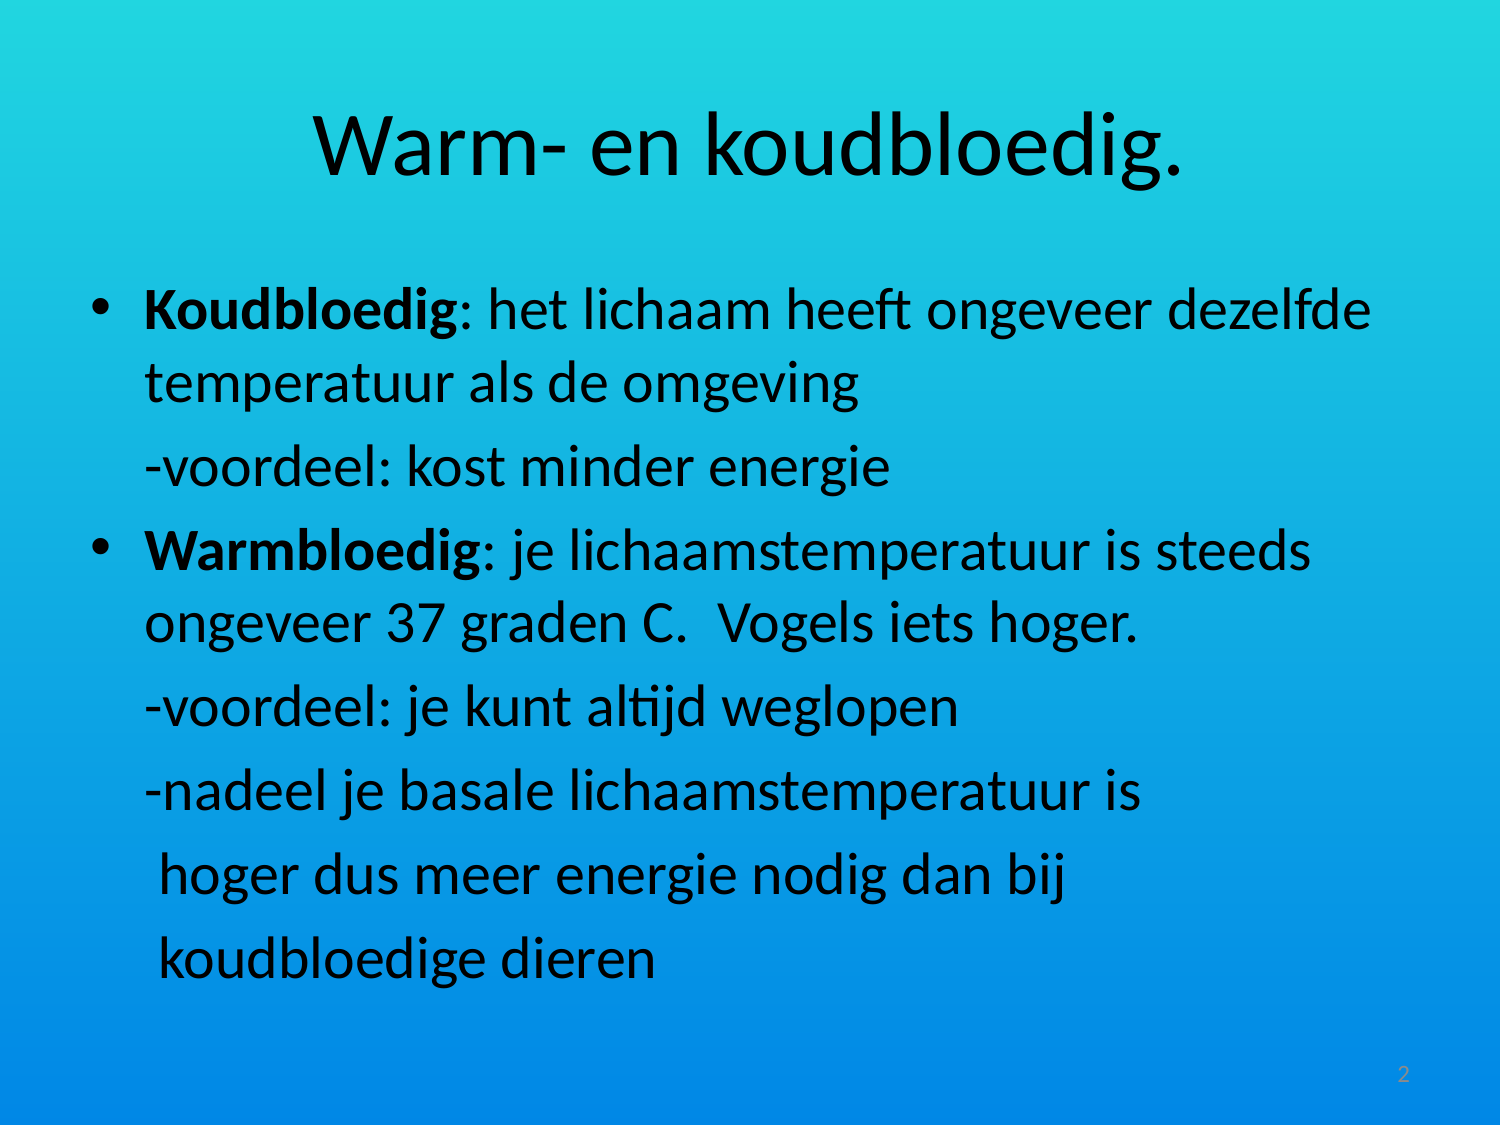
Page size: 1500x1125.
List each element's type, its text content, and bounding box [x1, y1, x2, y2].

title Warm- en koudbloedig. [75, 45, 1425, 233]
slide_number 2 [1074, 1042, 1425, 1103]
list Koudbloedig: het lichaam heeft ongeveer dezelfde temperatuur als de omgeving -voordeel: kost minder energie Warmbloedig: je lichaamstemperatuur is steeds ongeveer 37 graden C. Vogels iets hoger. -voordeel: je kunt altijd weglopen -nadeel je basale lichaamstemperatuur is hoger dus meer energie nodig dan bij koudbloedige dieren [75, 262, 1425, 1005]
